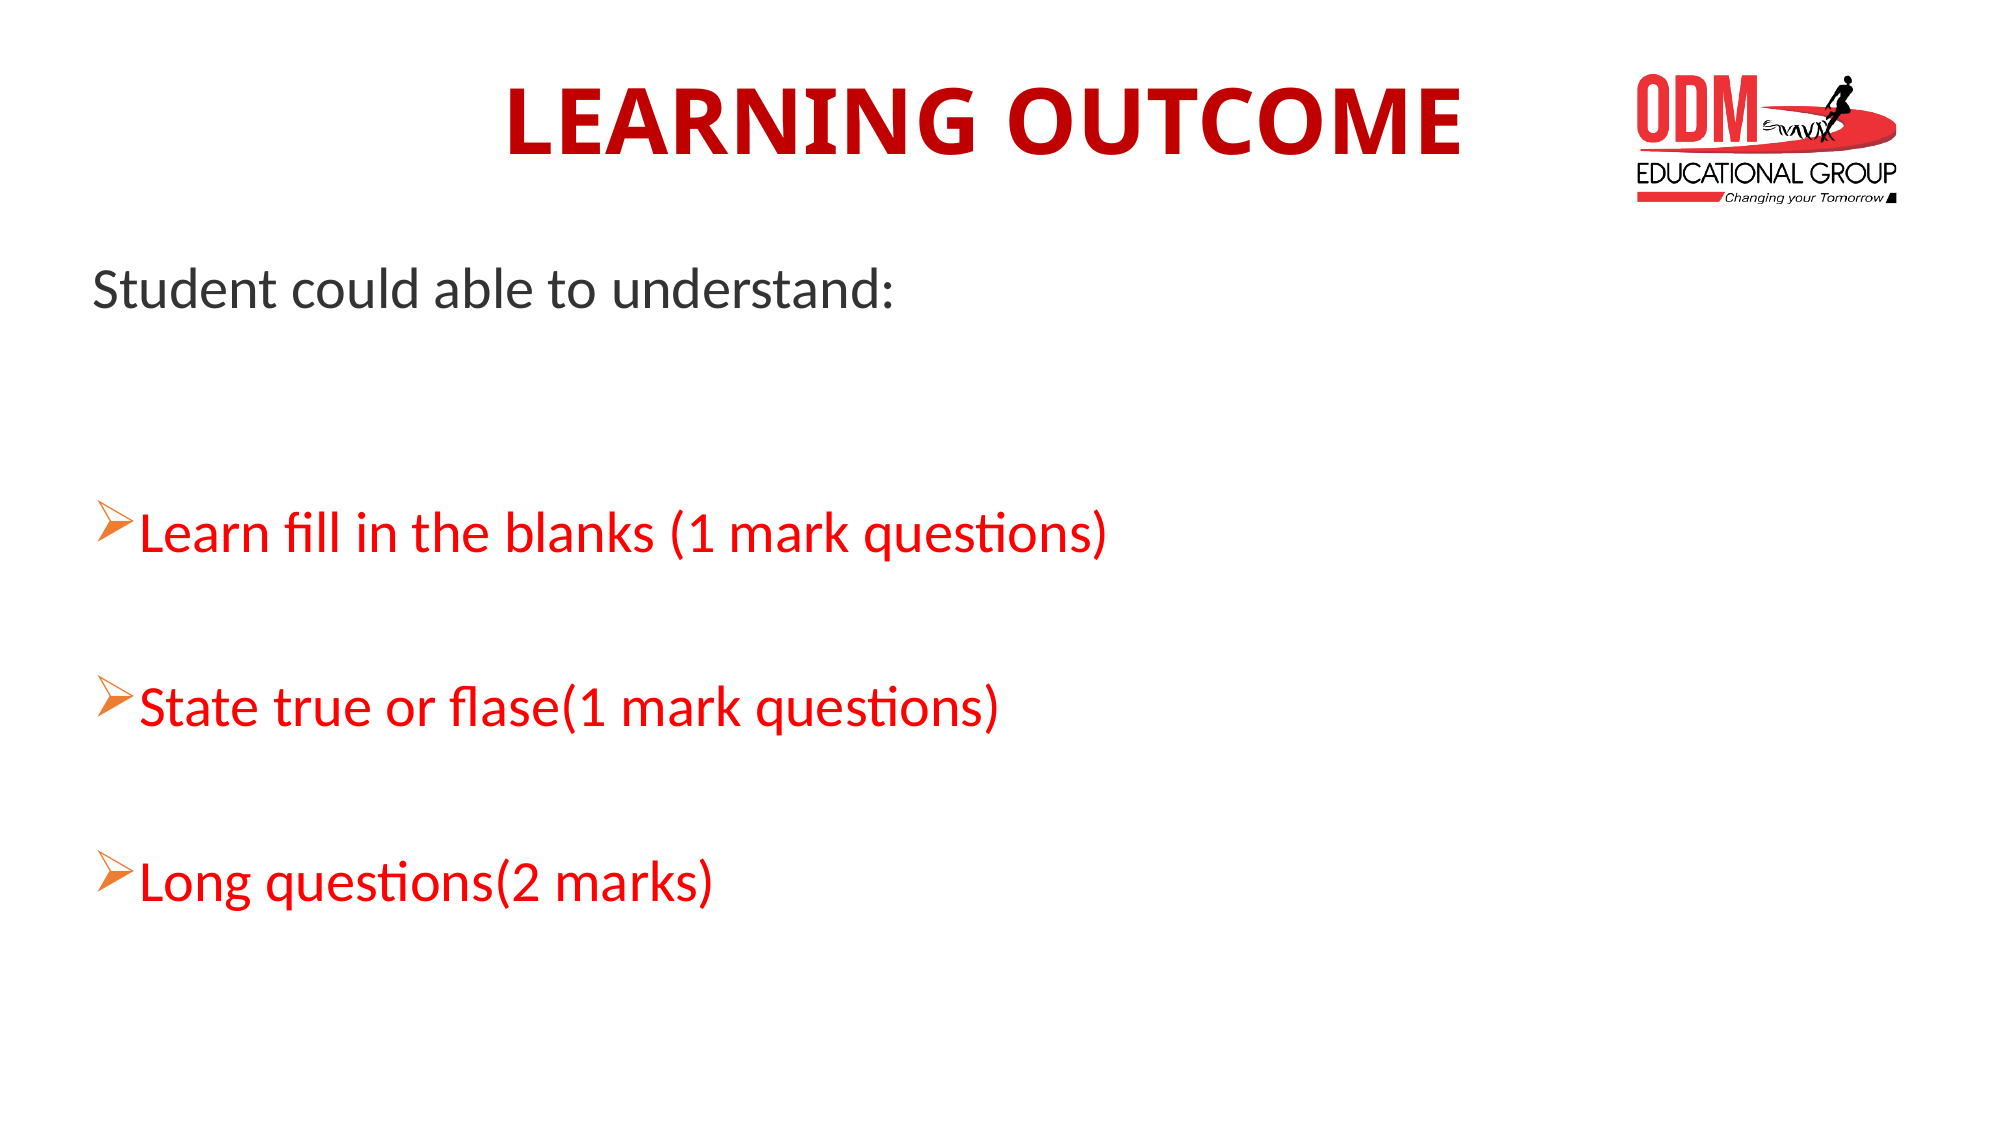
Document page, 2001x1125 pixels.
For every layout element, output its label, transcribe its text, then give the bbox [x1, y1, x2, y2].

text_box [1637, 74, 1897, 204]
title LEARNING OUTCOME [121, 39, 1847, 211]
text_box Student could able to understand: Learn fill in the blanks (1 mark questions) State true or flase(1 mark questions) Long questions(2 marks) [77, 248, 1803, 991]
